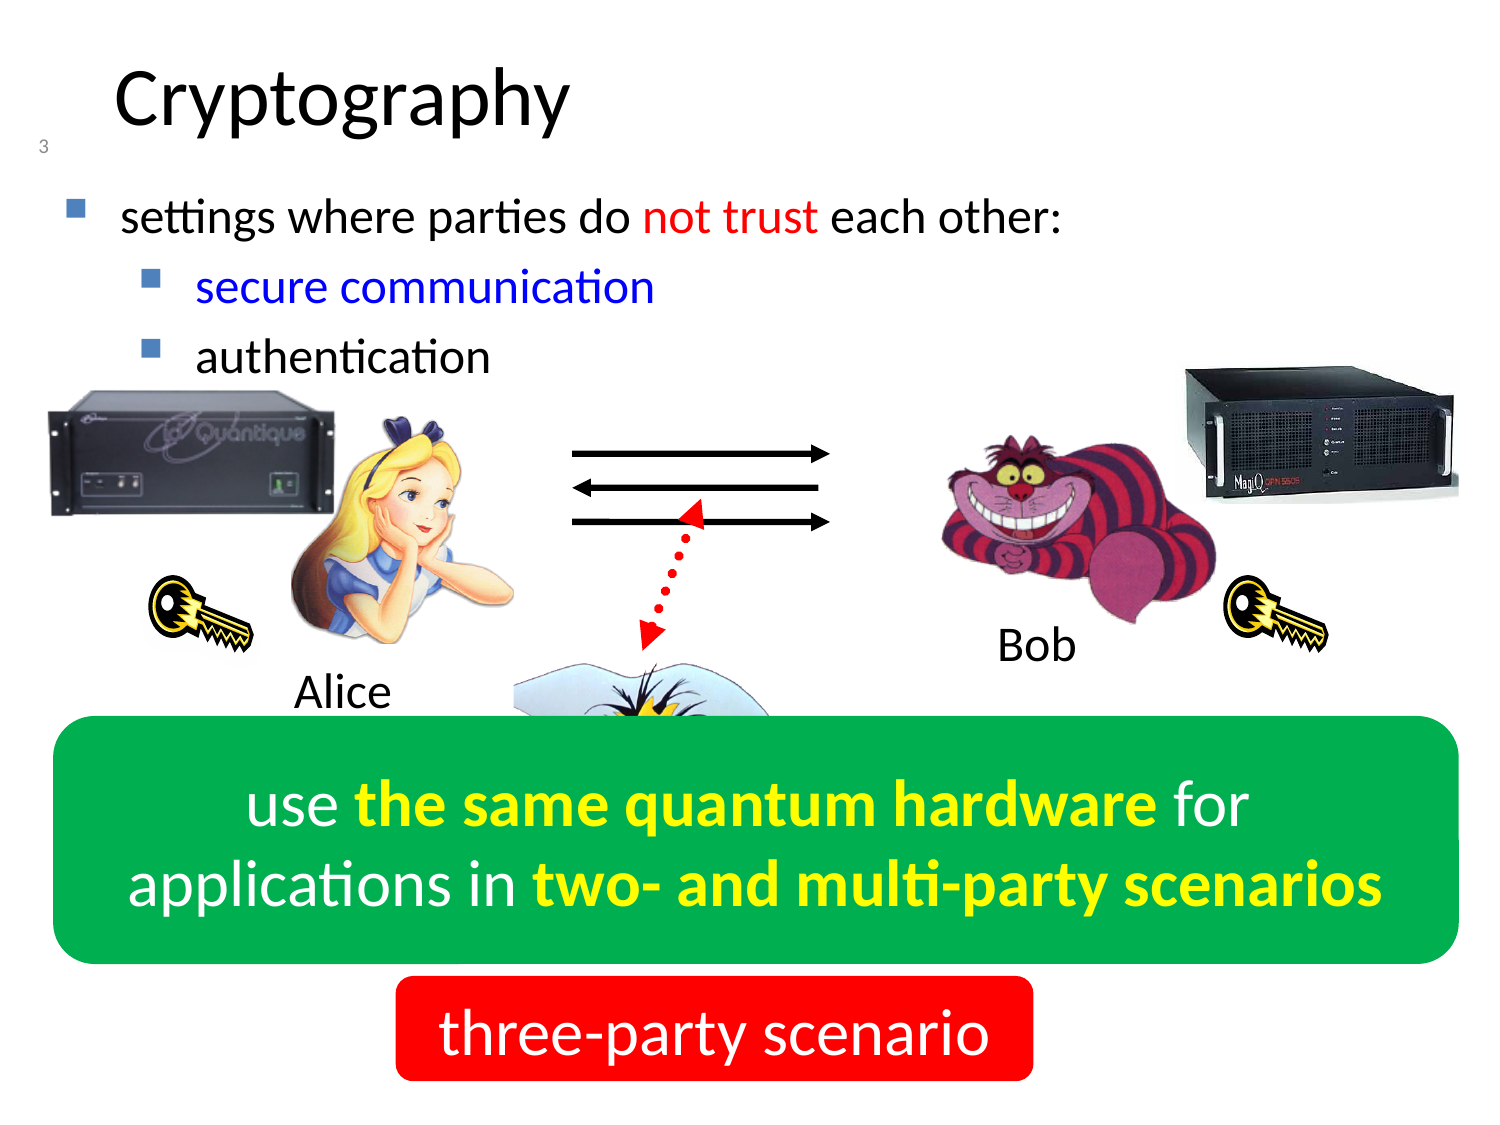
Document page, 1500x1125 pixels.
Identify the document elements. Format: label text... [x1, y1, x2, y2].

picture [935, 361, 1459, 630]
text_box use the same quantum hardware for applications in two- and multi-party scenarios [50, 713, 1461, 967]
text_box settings where parties do not trust each other: secure communication authentication [48, 175, 1419, 423]
picture [1222, 574, 1329, 654]
text_box [572, 481, 819, 494]
text_box three-party scenario [393, 973, 1036, 1084]
picture [147, 574, 255, 654]
text_box [690, 498, 703, 513]
text_box Bob [982, 638, 1174, 679]
text_box [572, 447, 831, 460]
picture [41, 373, 514, 644]
text_box [641, 636, 653, 651]
text_box [572, 515, 831, 529]
picture [513, 662, 819, 921]
picture [974, 845, 1081, 926]
text_box Alice [279, 650, 432, 713]
title Cryptography [100, 35, 903, 170]
